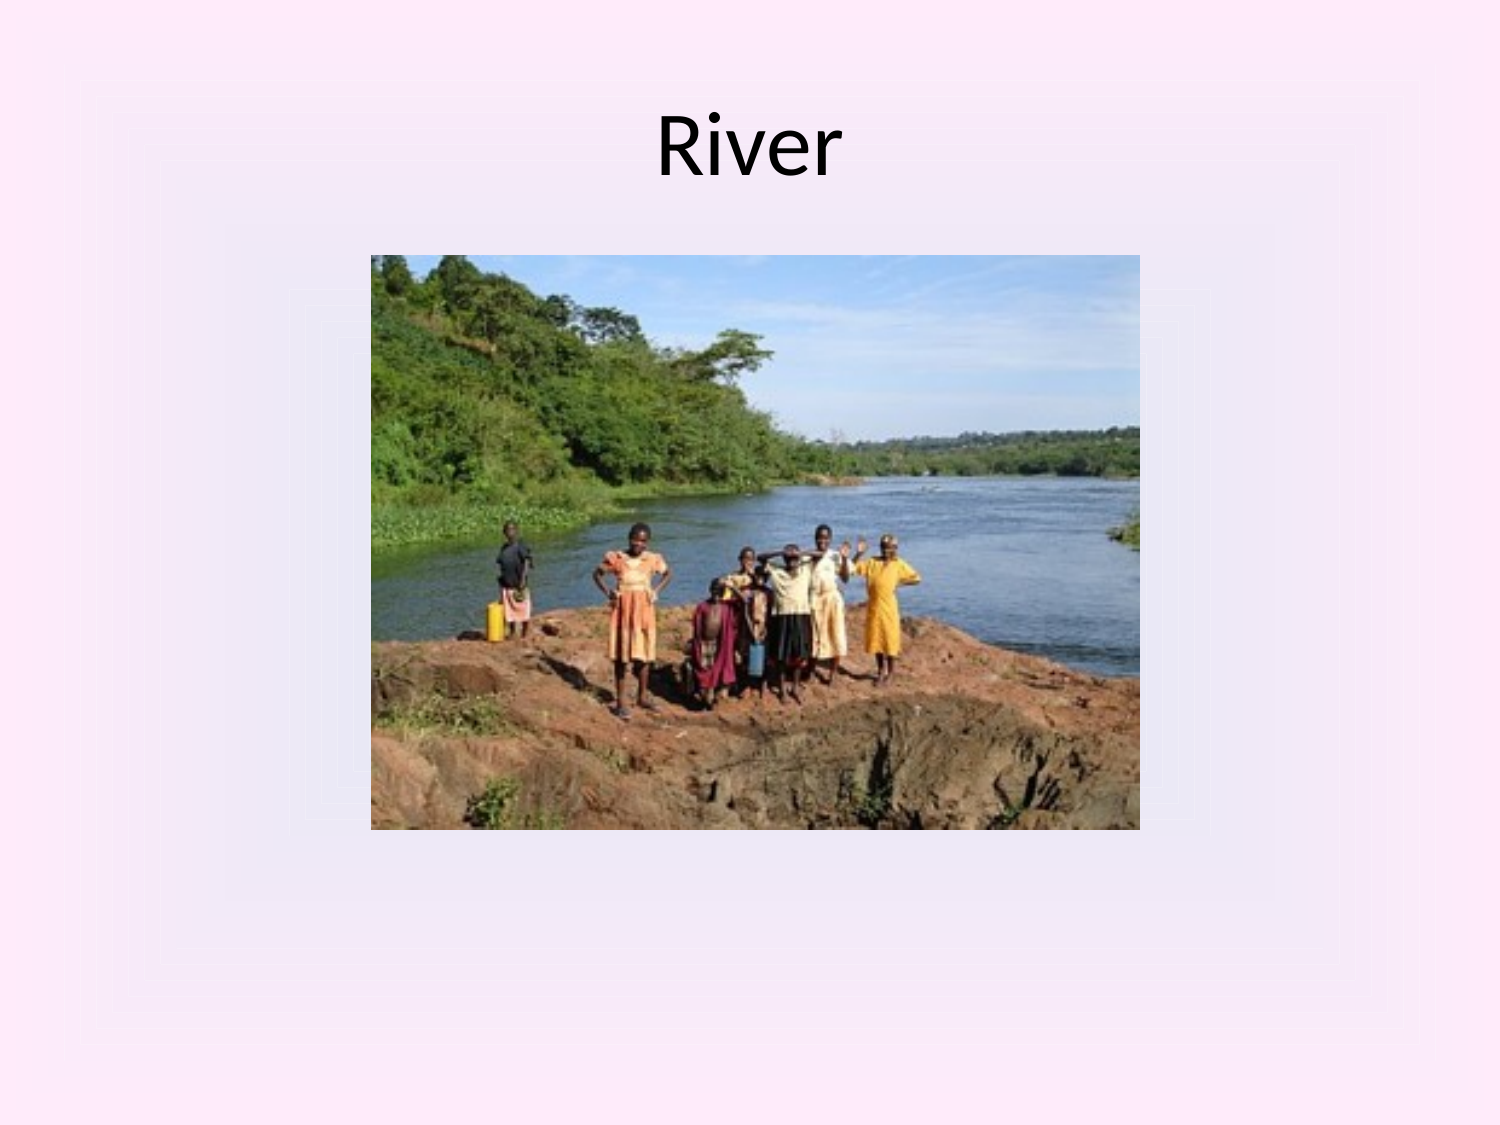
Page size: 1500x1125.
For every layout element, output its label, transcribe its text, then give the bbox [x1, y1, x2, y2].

title River [75, 45, 1425, 233]
picture [371, 255, 1140, 831]
